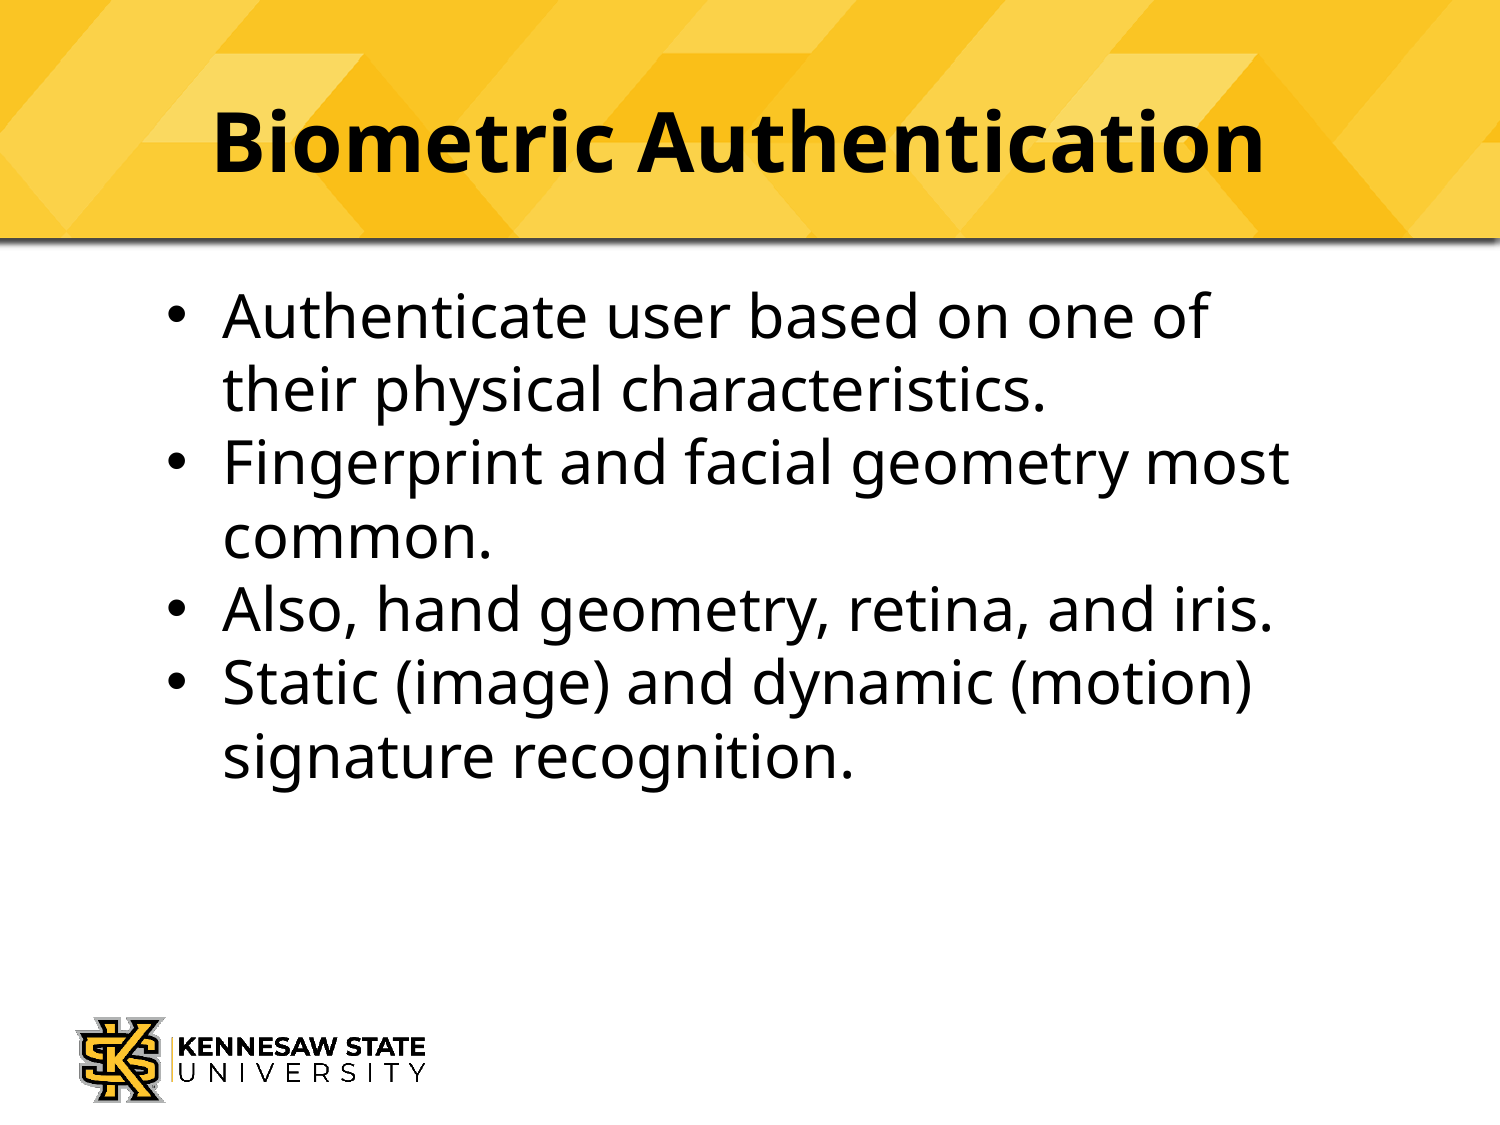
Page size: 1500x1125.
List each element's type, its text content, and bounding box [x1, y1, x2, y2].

list Authenticate user based on one of their physical characteristics. Fingerprint and facial geometry most common. Also, hand geometry, retina, and iris. Static (image) and dynamic (motion) signature recognition. [151, 269, 1333, 950]
picture [0, 0, 1500, 251]
picture [75, 1017, 425, 1103]
title Biometric Authentication [75, 45, 1425, 233]
